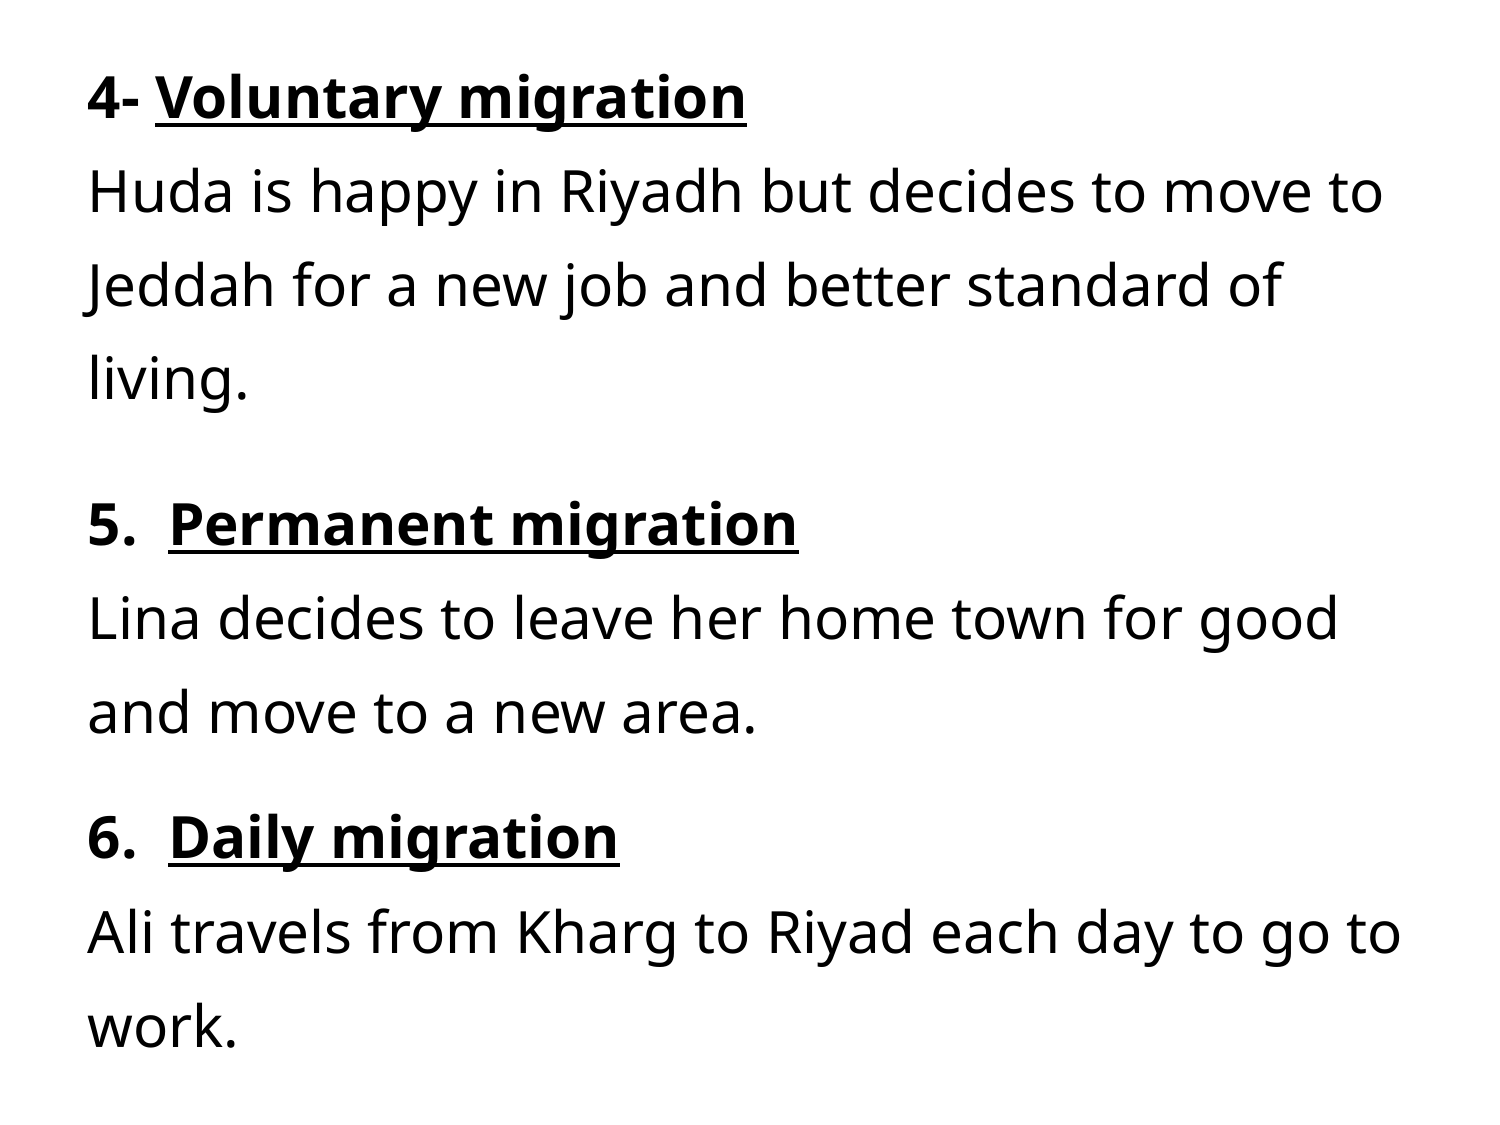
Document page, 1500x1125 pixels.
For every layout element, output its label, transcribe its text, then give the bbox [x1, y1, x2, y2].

text_box 4- Voluntary migration Huda is happy in Riyadh but decides to move to Jeddah for a new job and better standard of living. [73, 12, 1474, 419]
text_box 5. Permanent migration Lina decides to leave her home town for good and move to a new area. 6. Daily migration Ali travels from Kharg to Riyad each day to go to work. [73, 487, 1474, 1067]
